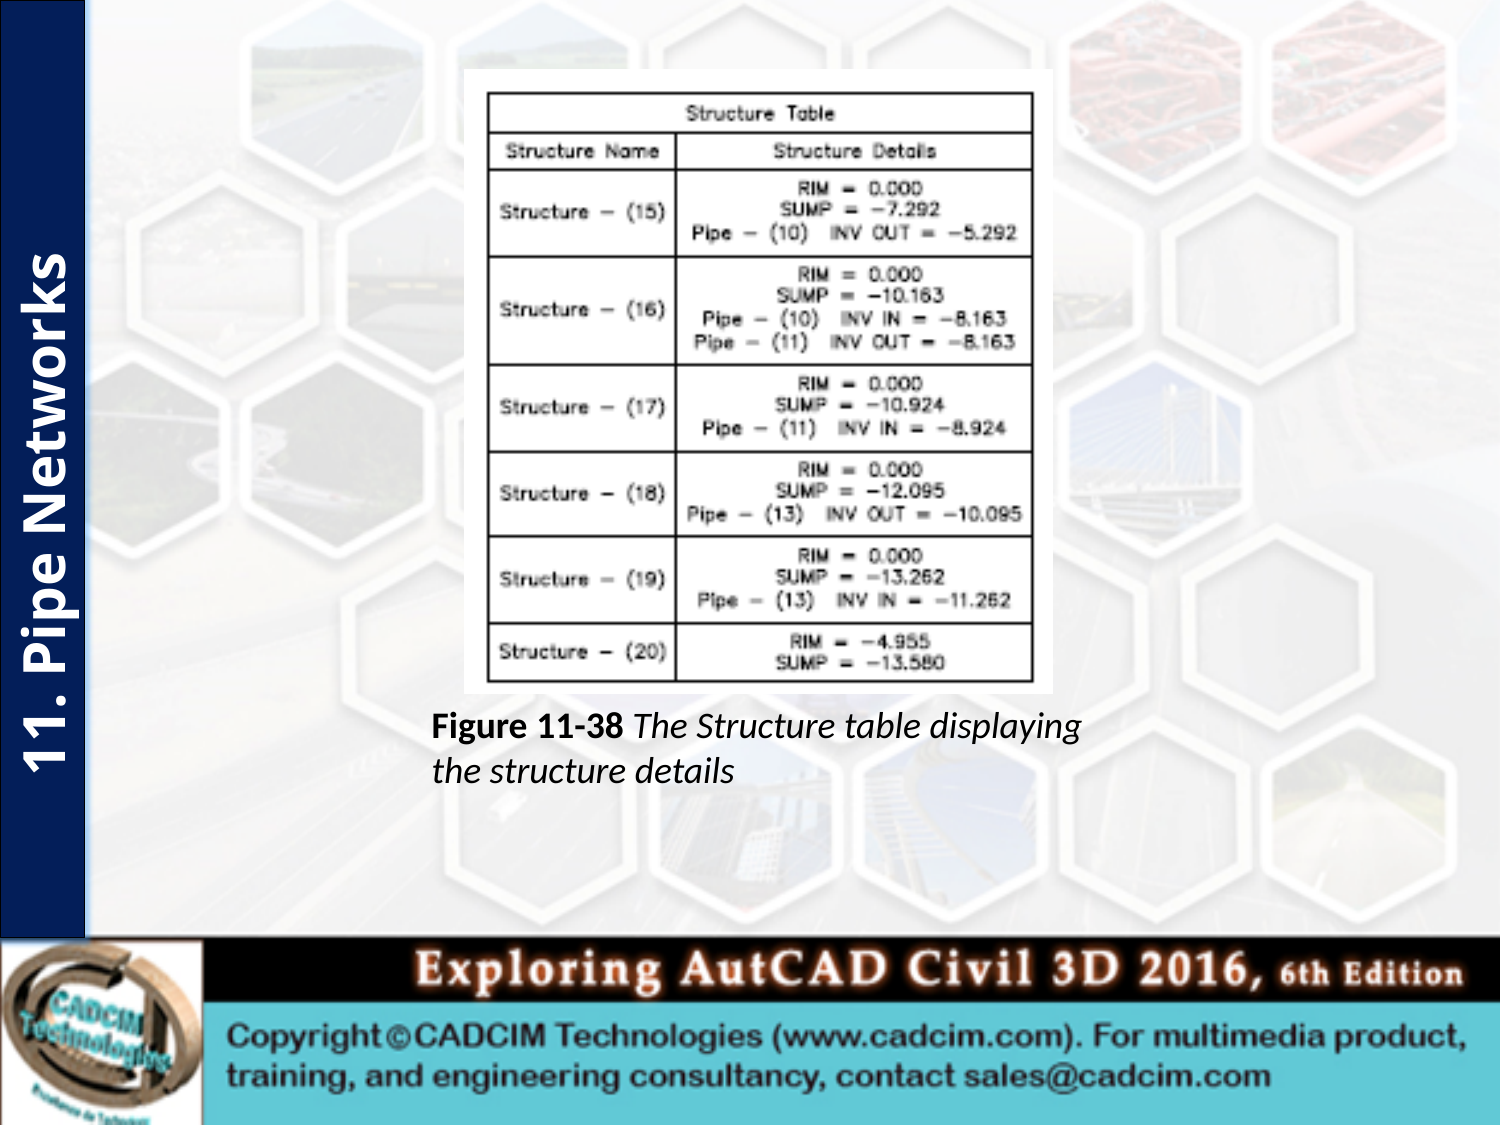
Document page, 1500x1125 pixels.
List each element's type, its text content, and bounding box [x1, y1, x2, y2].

text_box Figure 11-38 The Structure table displaying the structure details [416, 693, 1100, 799]
picture [0, 0, 1500, 1125]
